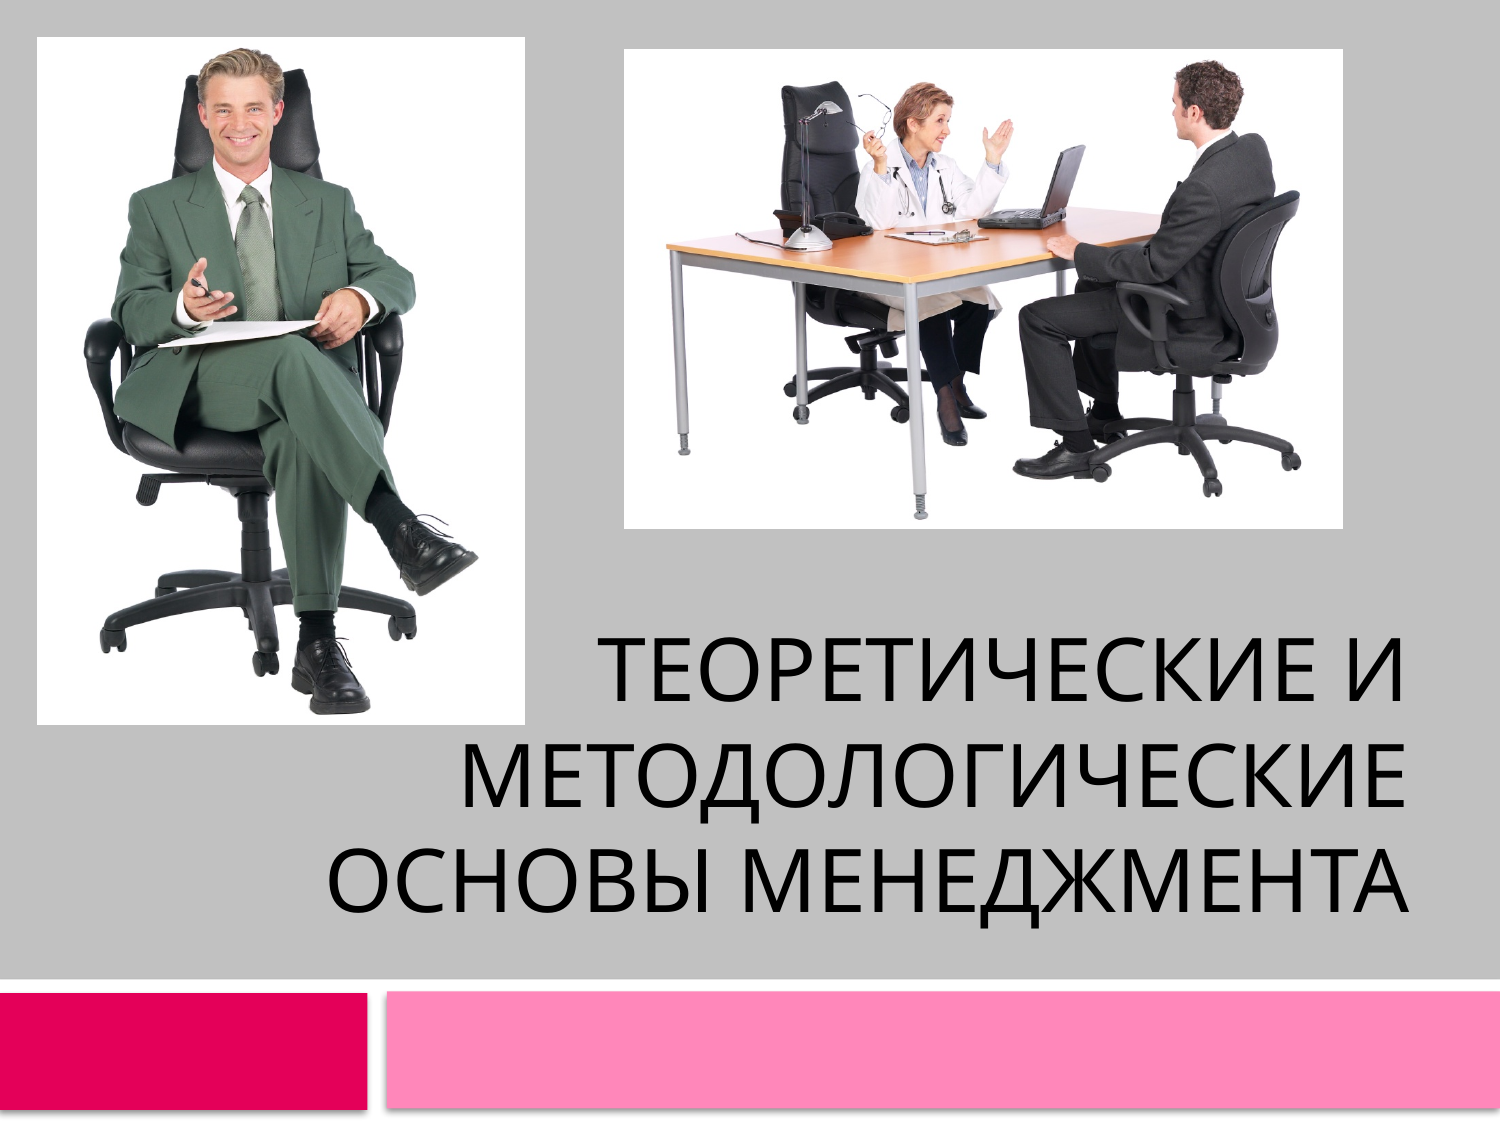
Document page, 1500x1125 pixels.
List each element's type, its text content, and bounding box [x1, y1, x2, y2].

title ТЕОРЕТИЧЕСКИЕ И МЕТОДОЛОГИЧЕСКИЕ ОСНОВЫ МЕНЕДЖМЕНТА [300, 600, 1425, 938]
picture [37, 37, 526, 726]
picture [624, 49, 1343, 529]
